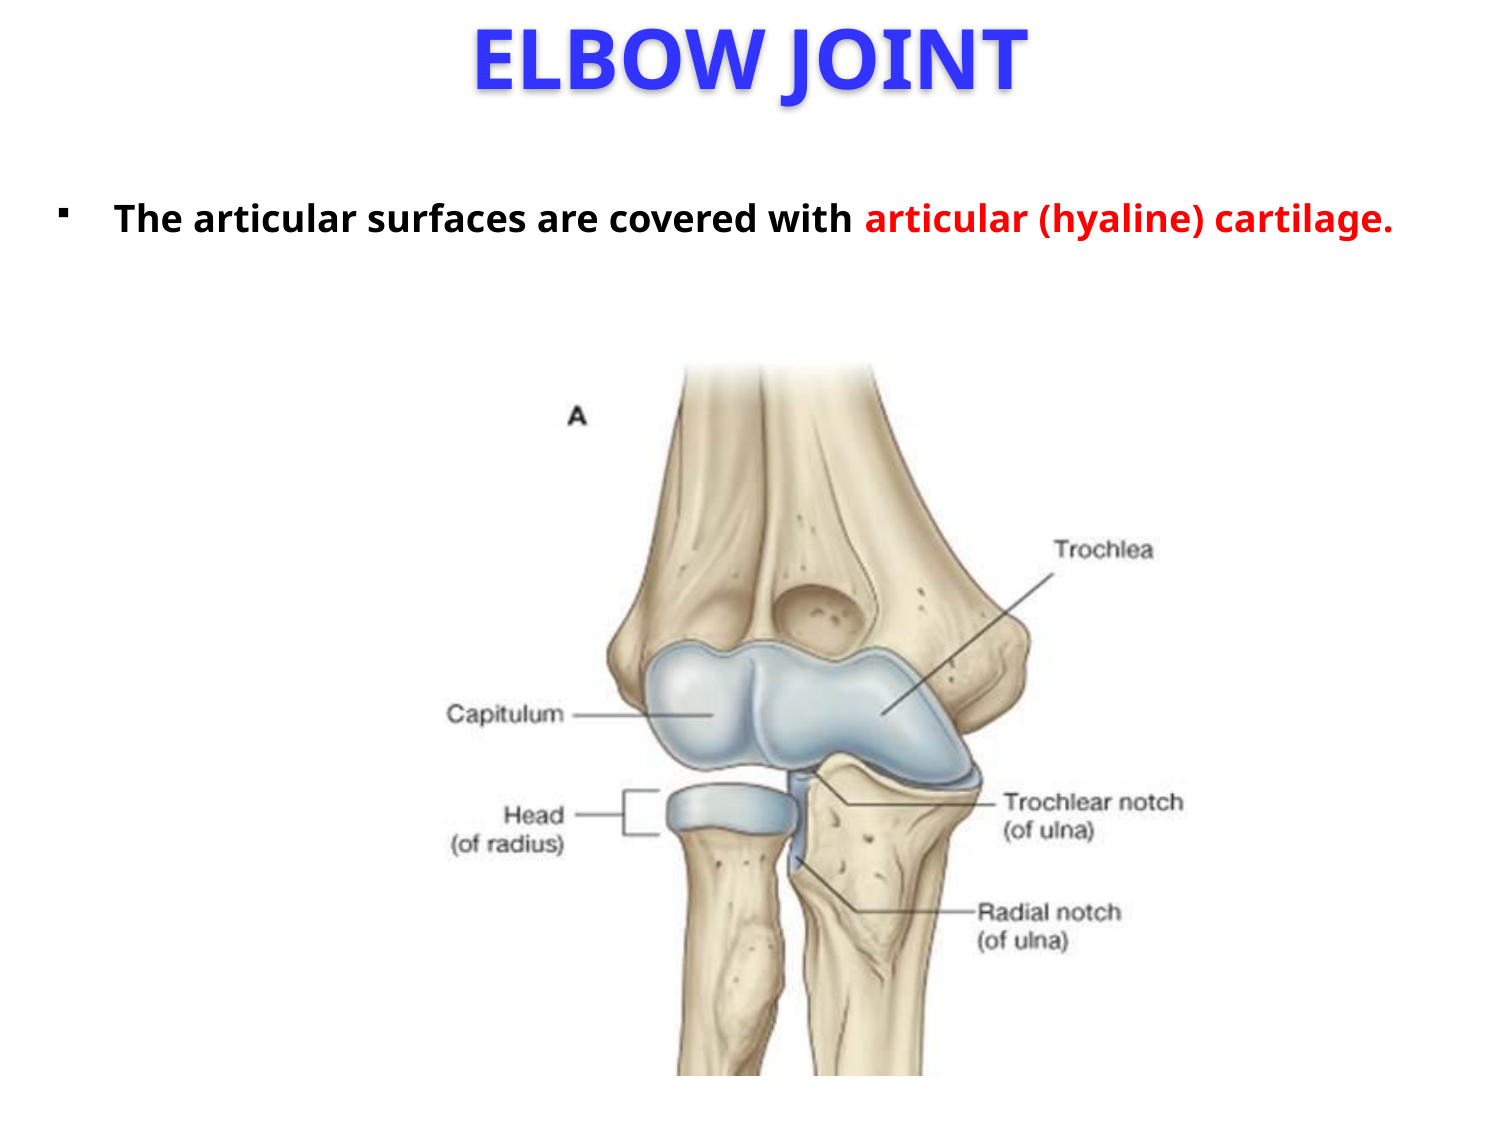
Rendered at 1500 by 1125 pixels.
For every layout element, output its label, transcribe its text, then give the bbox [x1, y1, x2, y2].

list The articular surfaces are covered with articular (hyaline) cartilage. [39, 194, 1425, 269]
picture [430, 361, 1200, 1076]
title ELBOW JOINT [0, 11, 1500, 114]
